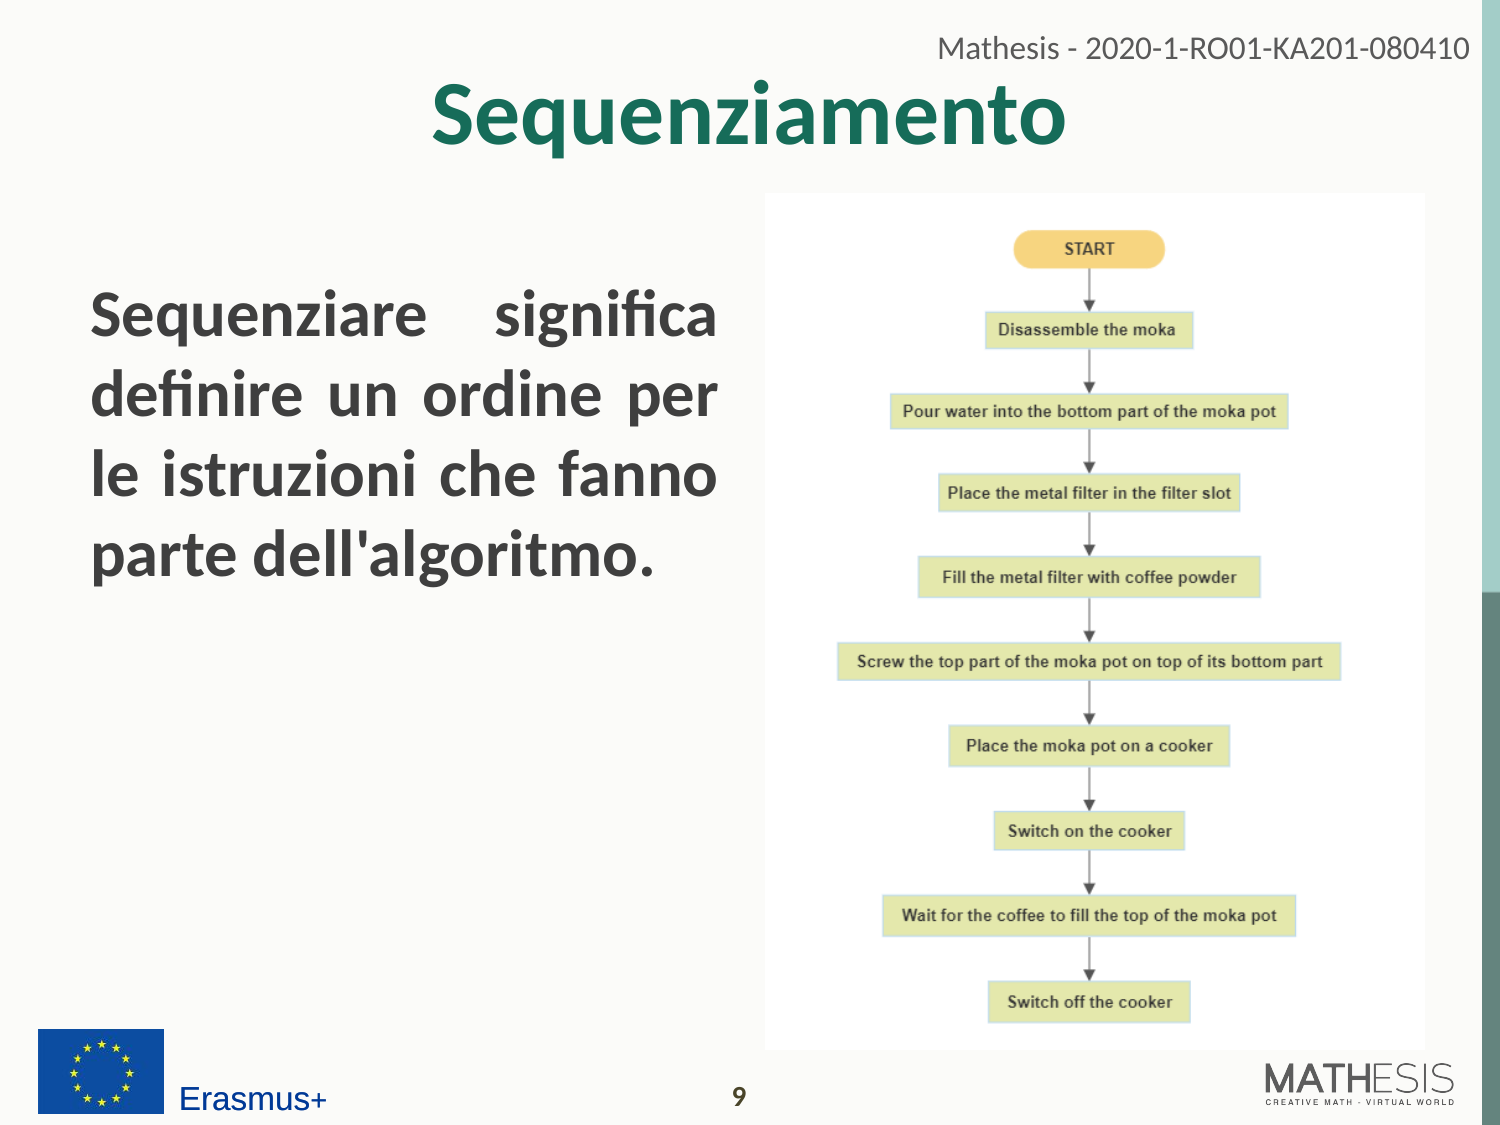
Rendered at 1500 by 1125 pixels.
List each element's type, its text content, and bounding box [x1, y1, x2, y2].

picture [38, 1029, 164, 1114]
title Sequenziamento [75, 45, 1425, 233]
picture [765, 193, 1426, 1050]
list Sequenziare significa definire un ordine per le istruzioni che fanno parte dell'algoritmo. [75, 262, 735, 1005]
